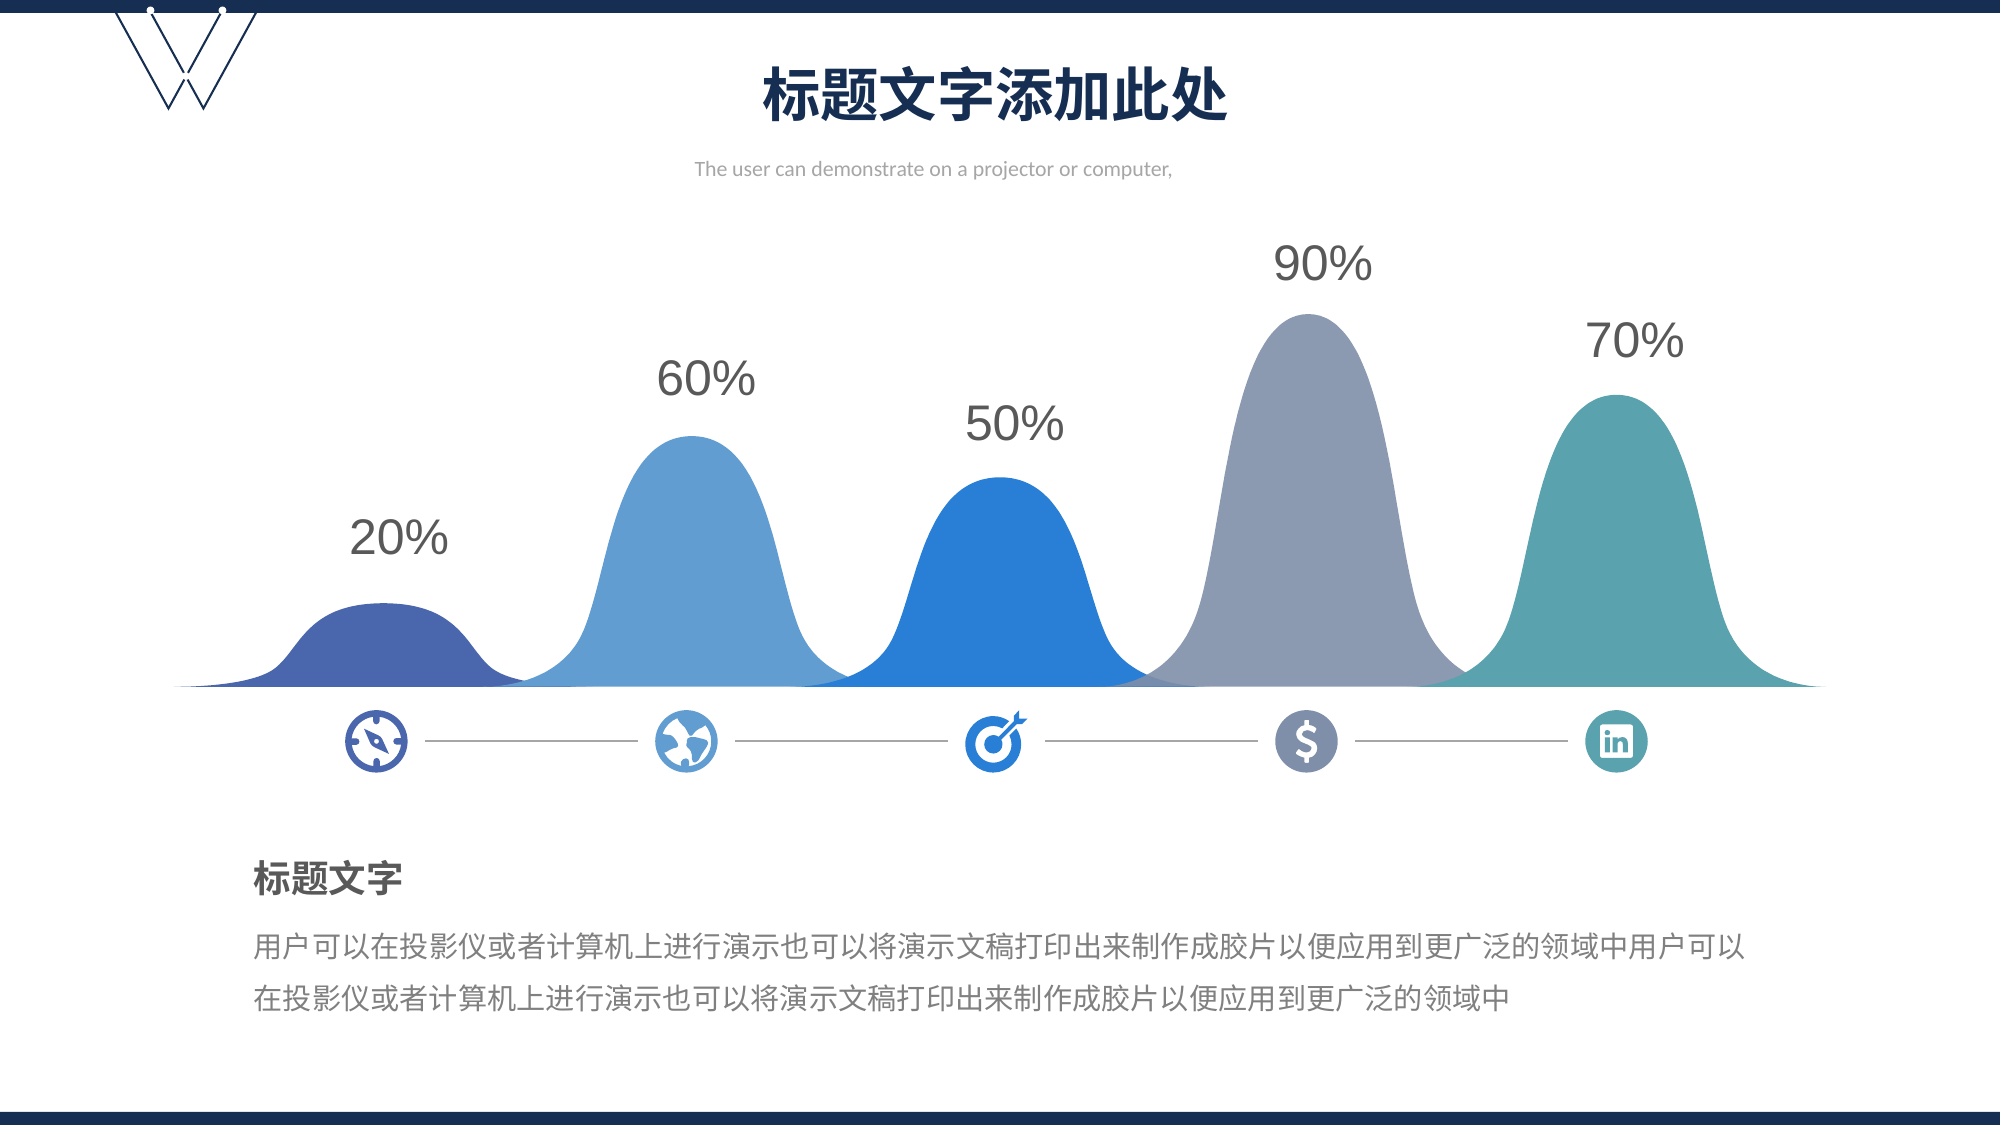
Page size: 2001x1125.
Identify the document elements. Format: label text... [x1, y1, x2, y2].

text_box The user can demonstrate on a projector or computer, [679, 143, 1320, 189]
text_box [173, 235, 1827, 773]
text_box 标题文字添加此处 [747, 41, 1253, 136]
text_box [238, 838, 1762, 1019]
